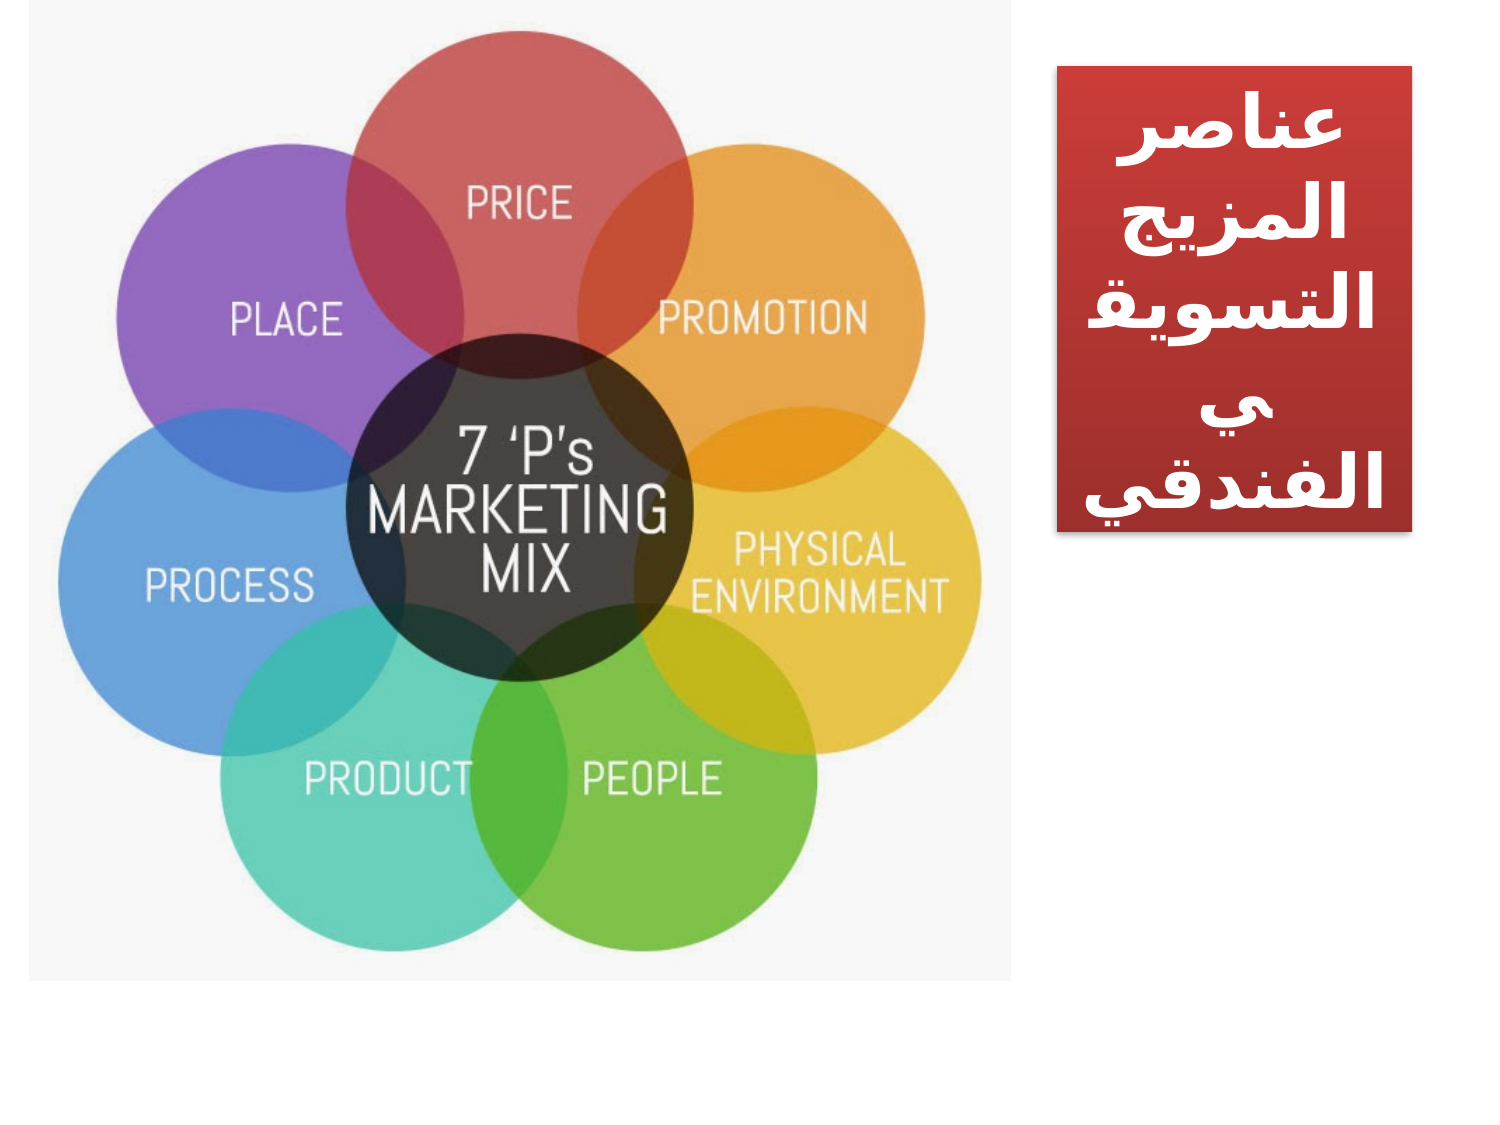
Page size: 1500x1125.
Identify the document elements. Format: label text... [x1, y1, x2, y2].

text_box عناصر المزيج التسويقي الفندقي [1057, 66, 1413, 532]
picture [29, 0, 1011, 981]
